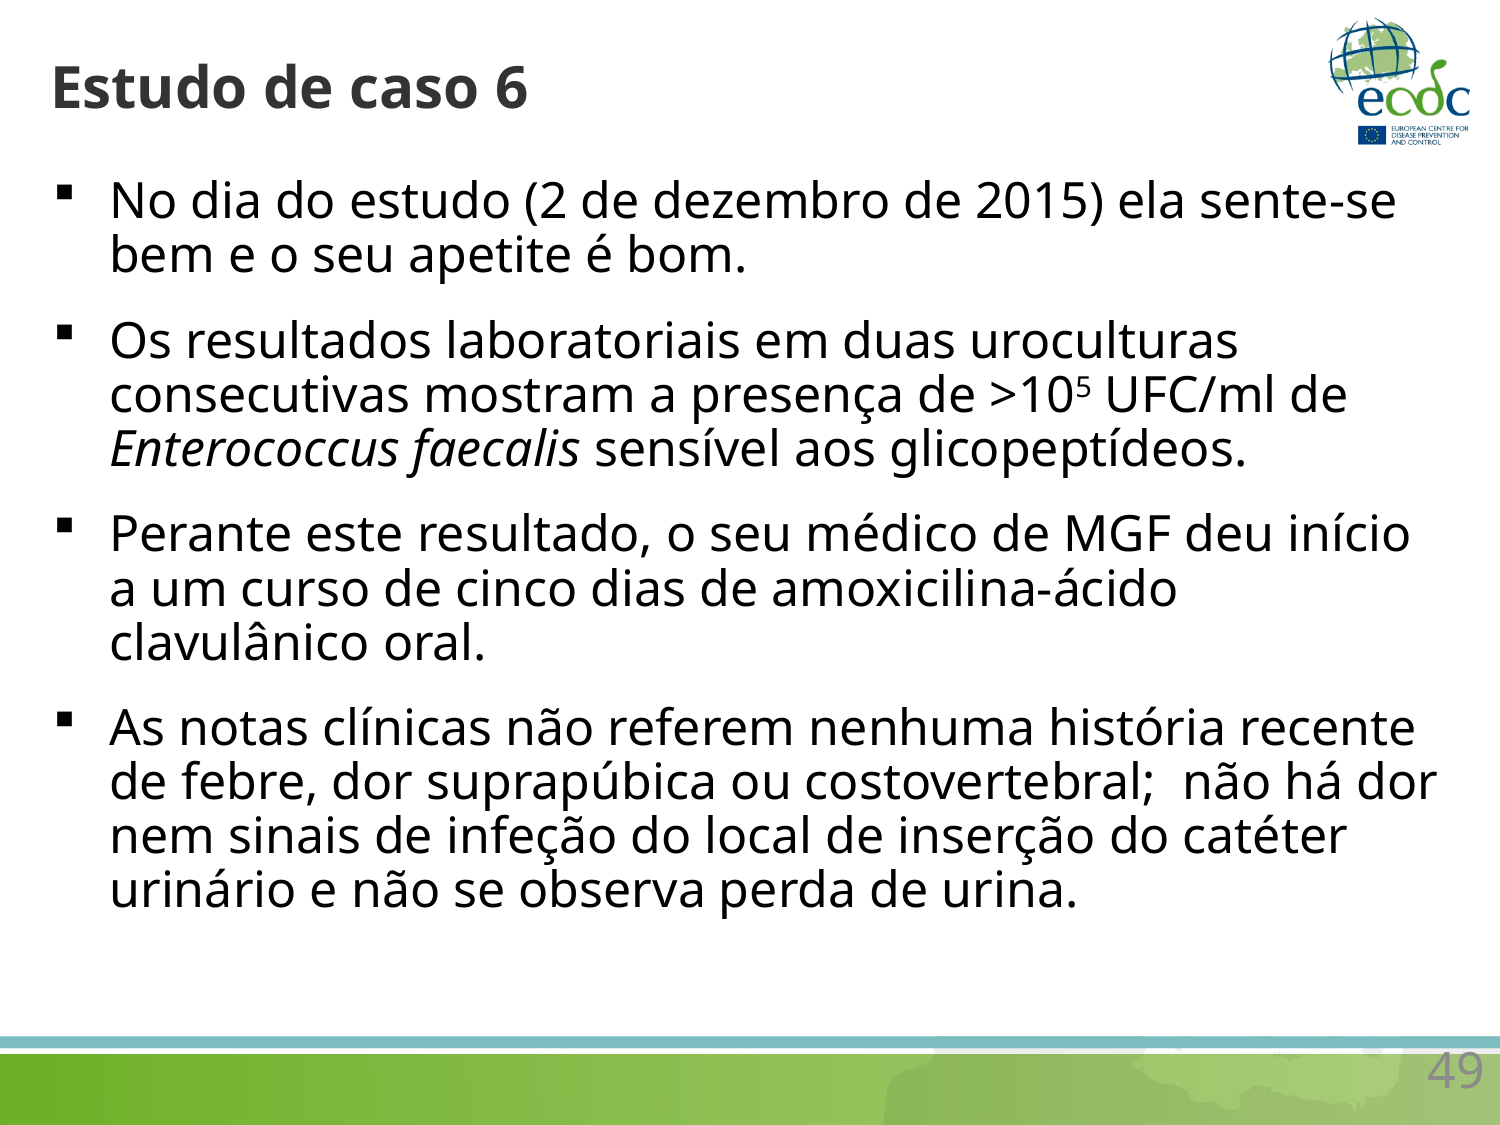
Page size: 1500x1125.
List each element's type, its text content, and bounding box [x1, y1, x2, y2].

picture [0, 1036, 1500, 1125]
list No dia do estudo (2 de dezembro de 2015) ela sente-se bem e o seu apetite é bom. Os resultados laboratoriais em duas uroculturas consecutivas mostram a presença de >105 UFC/ml de Enterococcus faecalis sensível aos glicopeptídeos. Perante este resultado, o seu médico de MGF deu início a um curso de cinco dias de amoxicilina-ácido clavulânico oral. As notas clínicas não referem nenhuma história recente de febre, dor suprapúbica ou costovertebral; não há dor nem sinais de infeção do local de inserção do catéter urinário e não se observa perda de urina. [52, 174, 1453, 1022]
picture [1328, 17, 1473, 148]
slide_number 49 [1149, 1042, 1500, 1103]
title Estudo de caso 6 [49, 58, 1401, 152]
